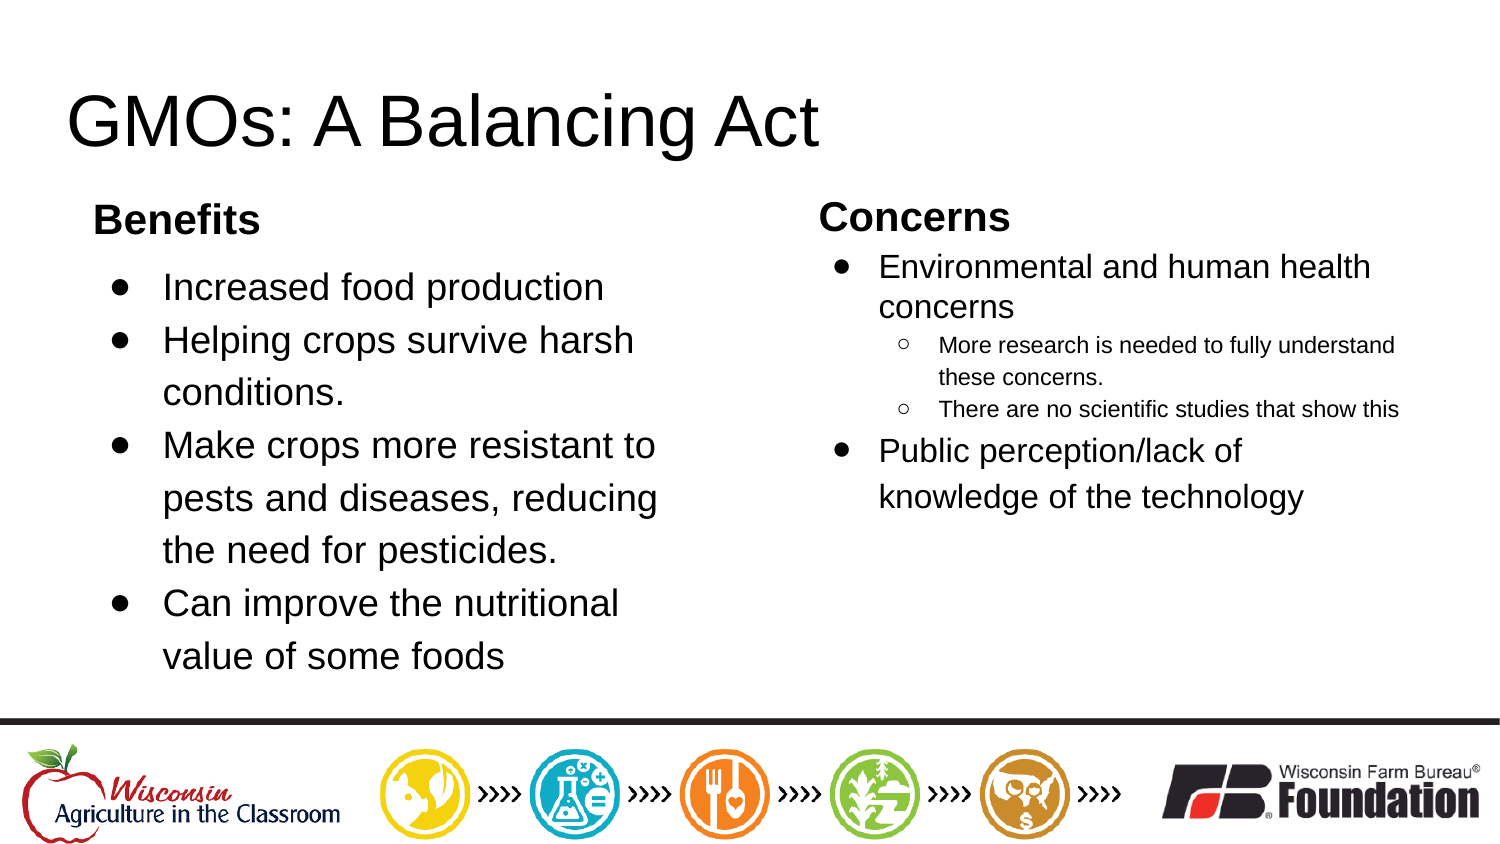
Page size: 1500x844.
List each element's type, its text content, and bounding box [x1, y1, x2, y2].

picture [0, 718, 1500, 844]
list Concerns Environmental and human health concerns More research is needed to fully understand these concerns. There are no scientific studies that show this Public perception/lack of knowledge of the technology [803, 175, 1426, 575]
list Benefits Increased food production Helping crops survive harsh conditions. Make crops more resistant to pests and diseases, reducing the need for pesticides. Can improve the nutritional value of some foods [77, 169, 735, 702]
title GMOs: A Balancing Act [51, 58, 859, 153]
